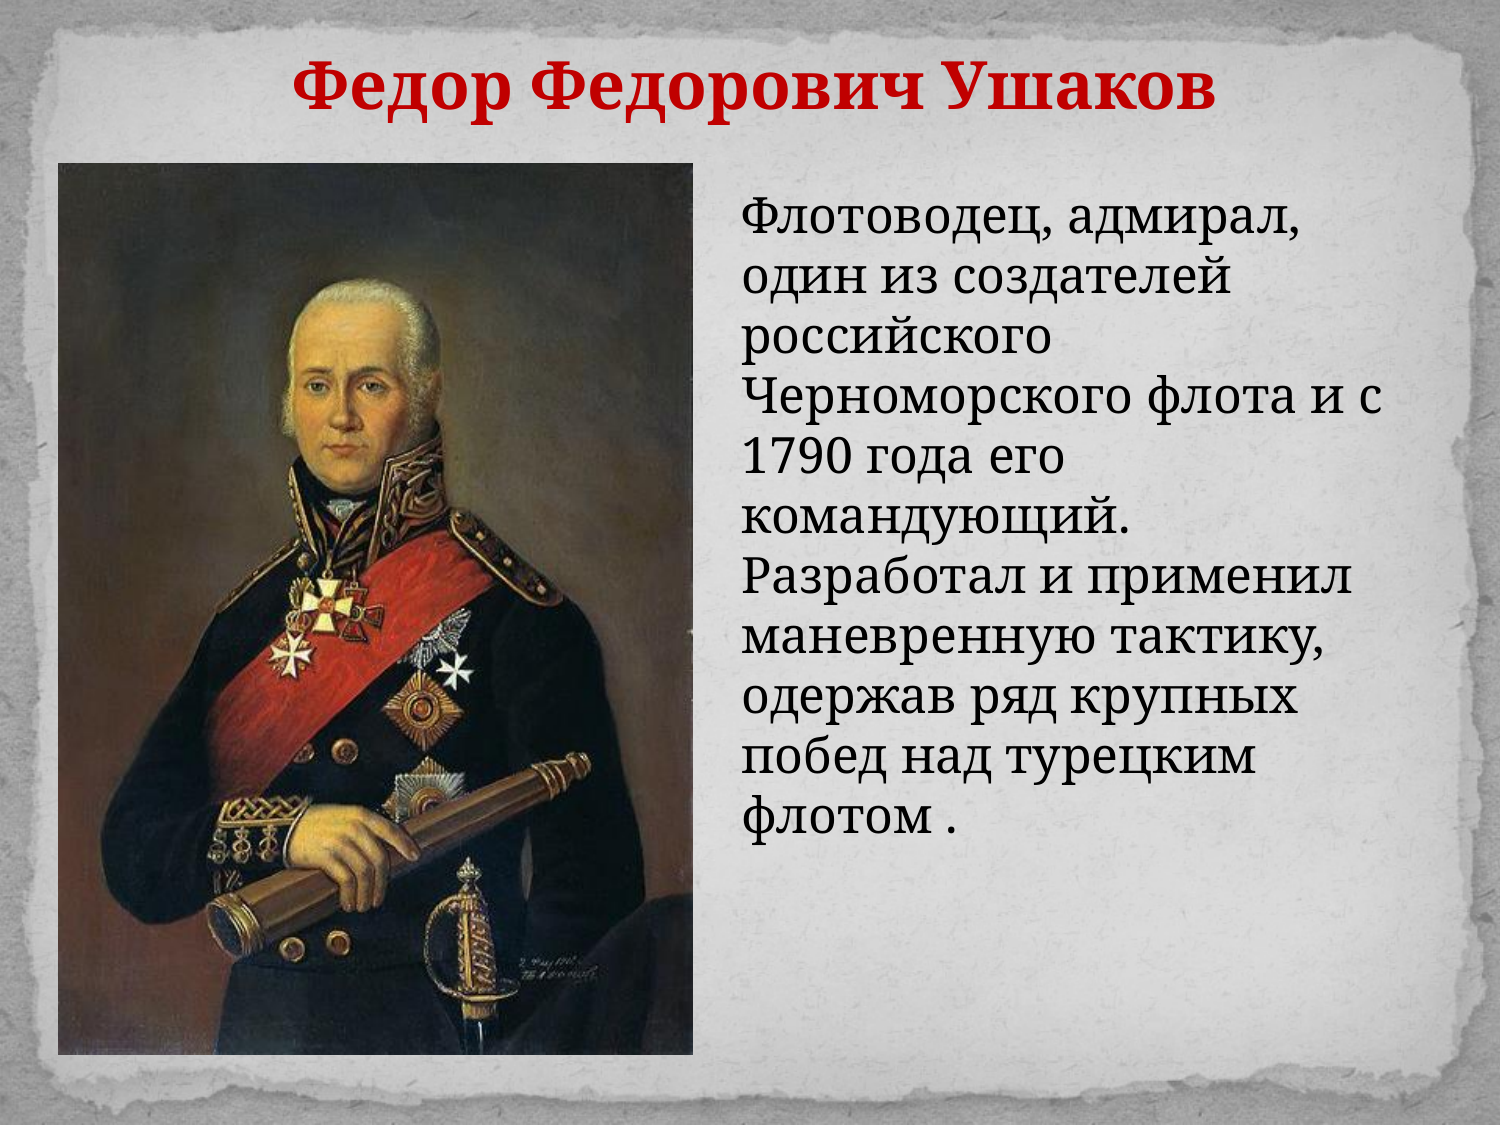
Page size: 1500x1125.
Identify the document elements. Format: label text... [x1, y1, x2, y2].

text_box Флотоводец, адмирал, один из создателей российского Черноморского флота и с 1790 года его командующий. Разработал и применил маневренную тактику, одержав ряд крупных побед над турецким флотом . [726, 175, 1430, 851]
picture [58, 163, 693, 1055]
text_box Федор Федорович Ушаков [105, 35, 1407, 130]
